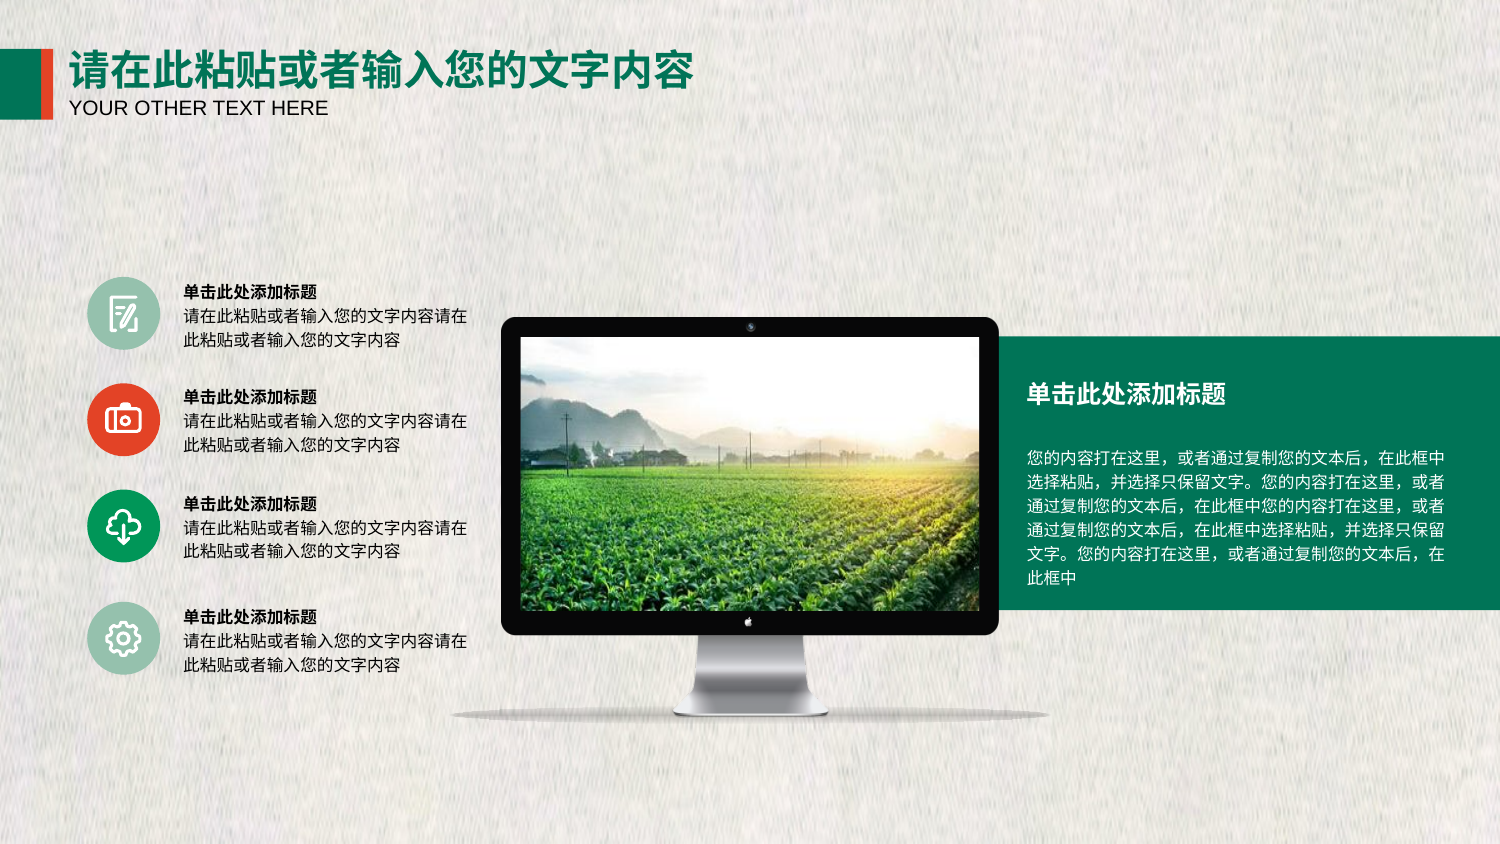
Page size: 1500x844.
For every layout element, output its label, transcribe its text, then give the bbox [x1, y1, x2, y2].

text_box 单击此处添加标题 请在此粘贴或者输入您的文字内容请在此粘贴或者输入您的文字内容 [183, 278, 479, 350]
text_box [1052, 336, 1500, 611]
text_box [87, 489, 161, 563]
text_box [448, 317, 1052, 724]
picture [0, 0, 1500, 844]
text_box [87, 601, 161, 675]
text_box 单击此处添加标题 您的内容打在这里，或者通过复制您的文本后，在此框中选择粘贴，并选择只保留文字。您的内容打在这里，或者通过复制您的文本后，在此框中您的内容打在这里，或者通过复制您的文本后，在此框中选择粘贴，并选择只保留文字。您的内容打在这里，或者通过复制您的文本后，在此框中 [1052, 372, 1447, 588]
text_box 请在此粘贴或者输入您的文字内容 [54, 36, 711, 102]
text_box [105, 402, 142, 433]
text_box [105, 508, 142, 546]
text_box 单击此处添加标题 请在此粘贴或者输入您的文字内容请在此粘贴或者输入您的文字内容 [183, 382, 448, 455]
text_box 单击此处添加标题 请在此粘贴或者输入您的文字内容请在此粘贴或者输入您的文字内容 [183, 602, 448, 675]
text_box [109, 295, 138, 332]
text_box [87, 276, 161, 350]
text_box 单击此处添加标题 请在此粘贴或者输入您的文字内容请在此粘贴或者输入您的文字内容 [183, 489, 448, 562]
text_box YOUR OTHER TEXT HERE [54, 86, 344, 127]
text_box [87, 383, 161, 457]
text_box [105, 620, 142, 657]
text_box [0, 48, 54, 120]
